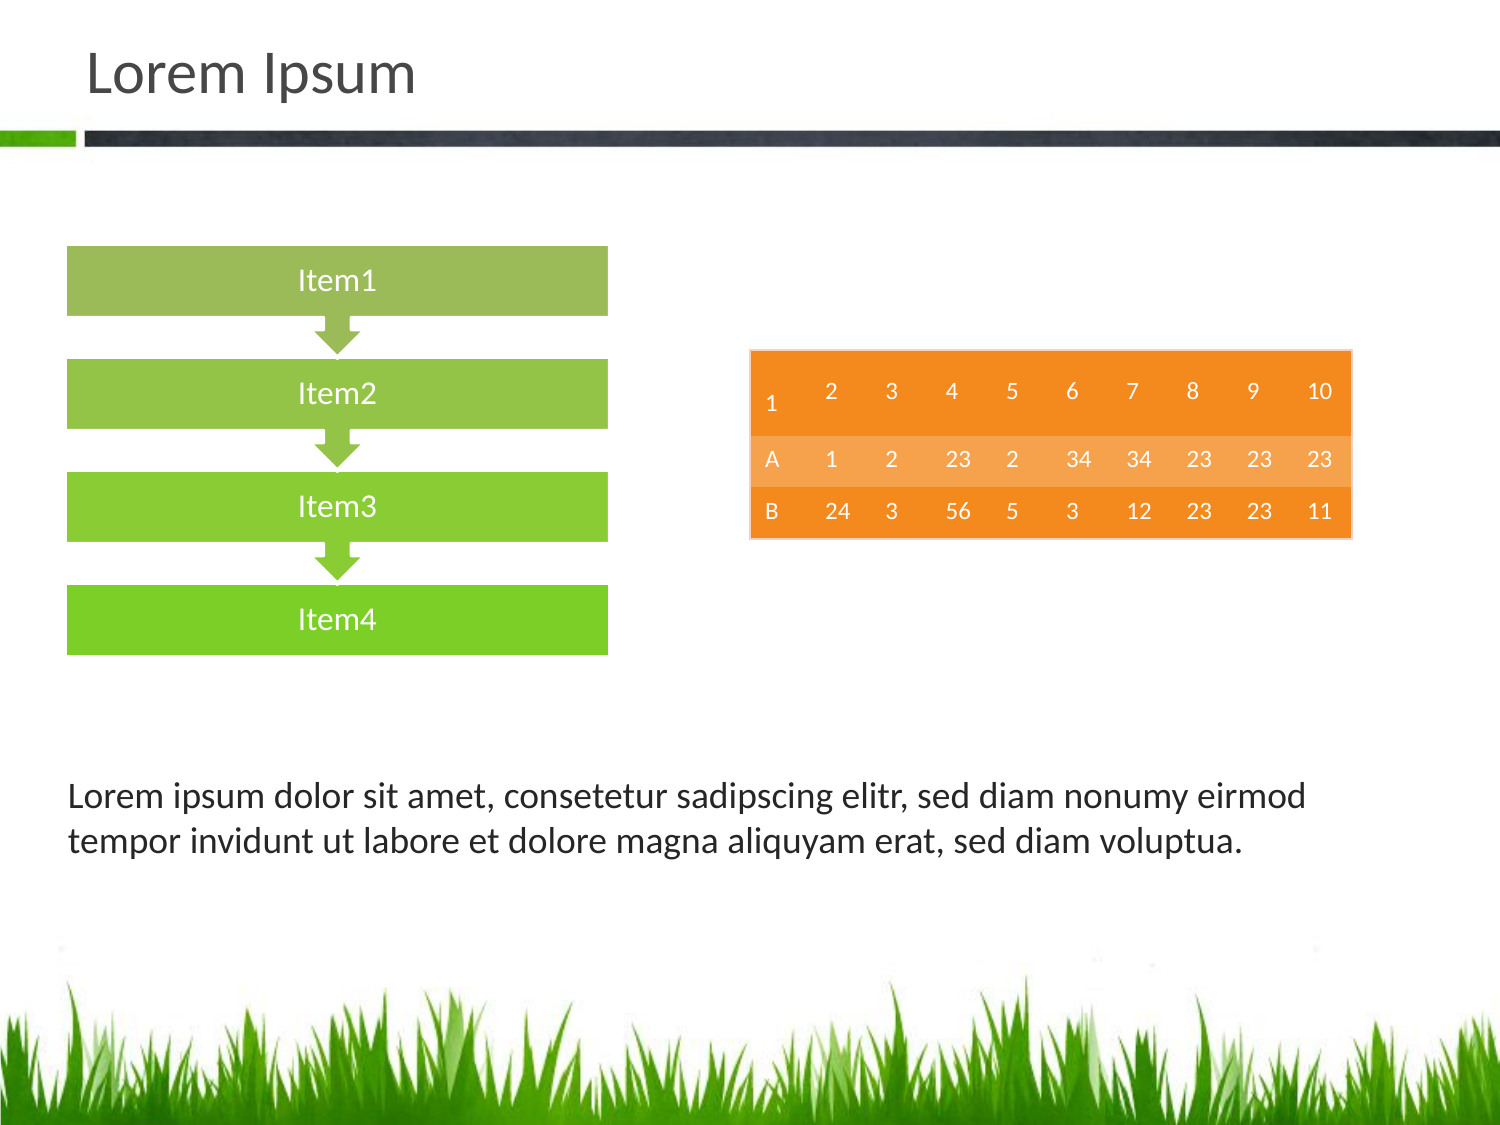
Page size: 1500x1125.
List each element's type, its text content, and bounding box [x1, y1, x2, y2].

title Lorem Ipsum [71, 12, 1450, 125]
table_header 4 [931, 351, 991, 436]
table_cell 23 [1232, 487, 1292, 538]
table_cell 3 [870, 487, 931, 538]
table_cell 23 [1292, 436, 1351, 487]
table_cell 24 [810, 487, 870, 538]
table_header 7 [1111, 351, 1172, 436]
table_cell B [751, 487, 810, 538]
text_box Lorem ipsum dolor sit amet, consetetur sadipscing elitr, sed diam nonumy eirmod tempor invidunt ut labore et dolore magna aliquyam erat, sed diam voluptua. [53, 763, 1412, 868]
table_header 6 [1051, 351, 1111, 436]
table_cell 56 [931, 487, 991, 538]
table_cell A [751, 436, 810, 487]
table_cell 23 [1172, 487, 1232, 538]
table_cell 12 [1111, 487, 1172, 538]
table_cell 5 [991, 487, 1051, 538]
table_cell 3 [1051, 487, 1111, 538]
table_cell 2 [991, 436, 1051, 487]
table_header 2 [810, 351, 870, 436]
picture [0, 0, 1500, 1125]
table_cell 2 [870, 436, 931, 487]
table_cell 1 [810, 436, 870, 487]
table_header 9 [1232, 351, 1292, 436]
table_header 5 [991, 351, 1051, 436]
table_cell 23 [931, 436, 991, 487]
table_header 8 [1172, 351, 1232, 436]
table_header 10 [1292, 351, 1351, 436]
table_cell 11 [1292, 487, 1351, 538]
table_header 3 [870, 351, 931, 436]
table_header 1 [751, 351, 810, 436]
table_cell 23 [1172, 436, 1232, 487]
table_cell 23 [1232, 436, 1292, 487]
table_cell 34 [1111, 436, 1172, 487]
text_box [64, 243, 611, 658]
table_cell 34 [1051, 436, 1111, 487]
